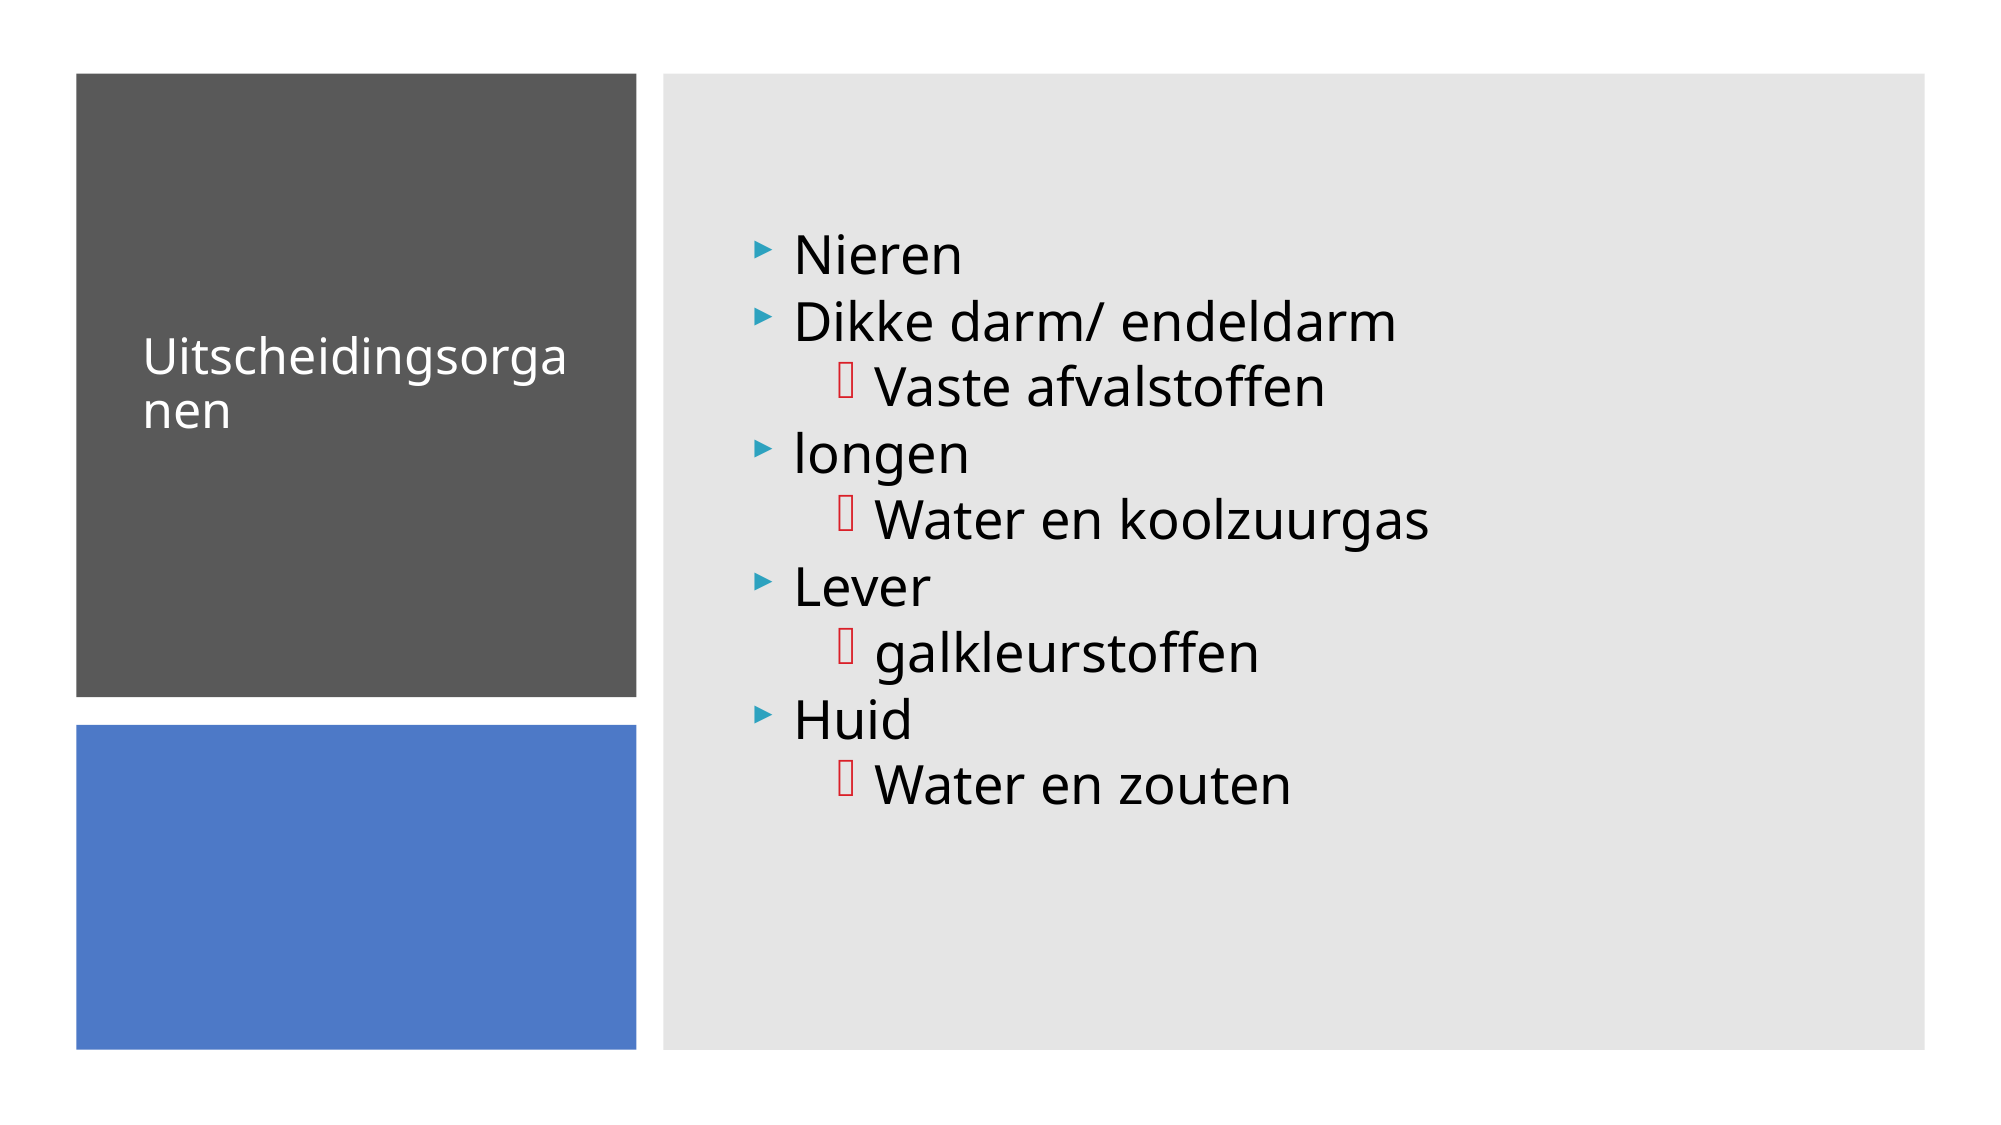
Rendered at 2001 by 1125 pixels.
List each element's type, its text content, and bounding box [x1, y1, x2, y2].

title Uitscheidingsorganen [127, 120, 595, 652]
list Nieren Dikke darm/ endeldarm Vaste afvalstoffen longen Water en koolzuurgas Lever galkleurstoffen Huid Water en zouten [718, 112, 1873, 1011]
text_box [75, 72, 637, 698]
text_box [662, 72, 1926, 1051]
text_box [75, 724, 637, 1051]
